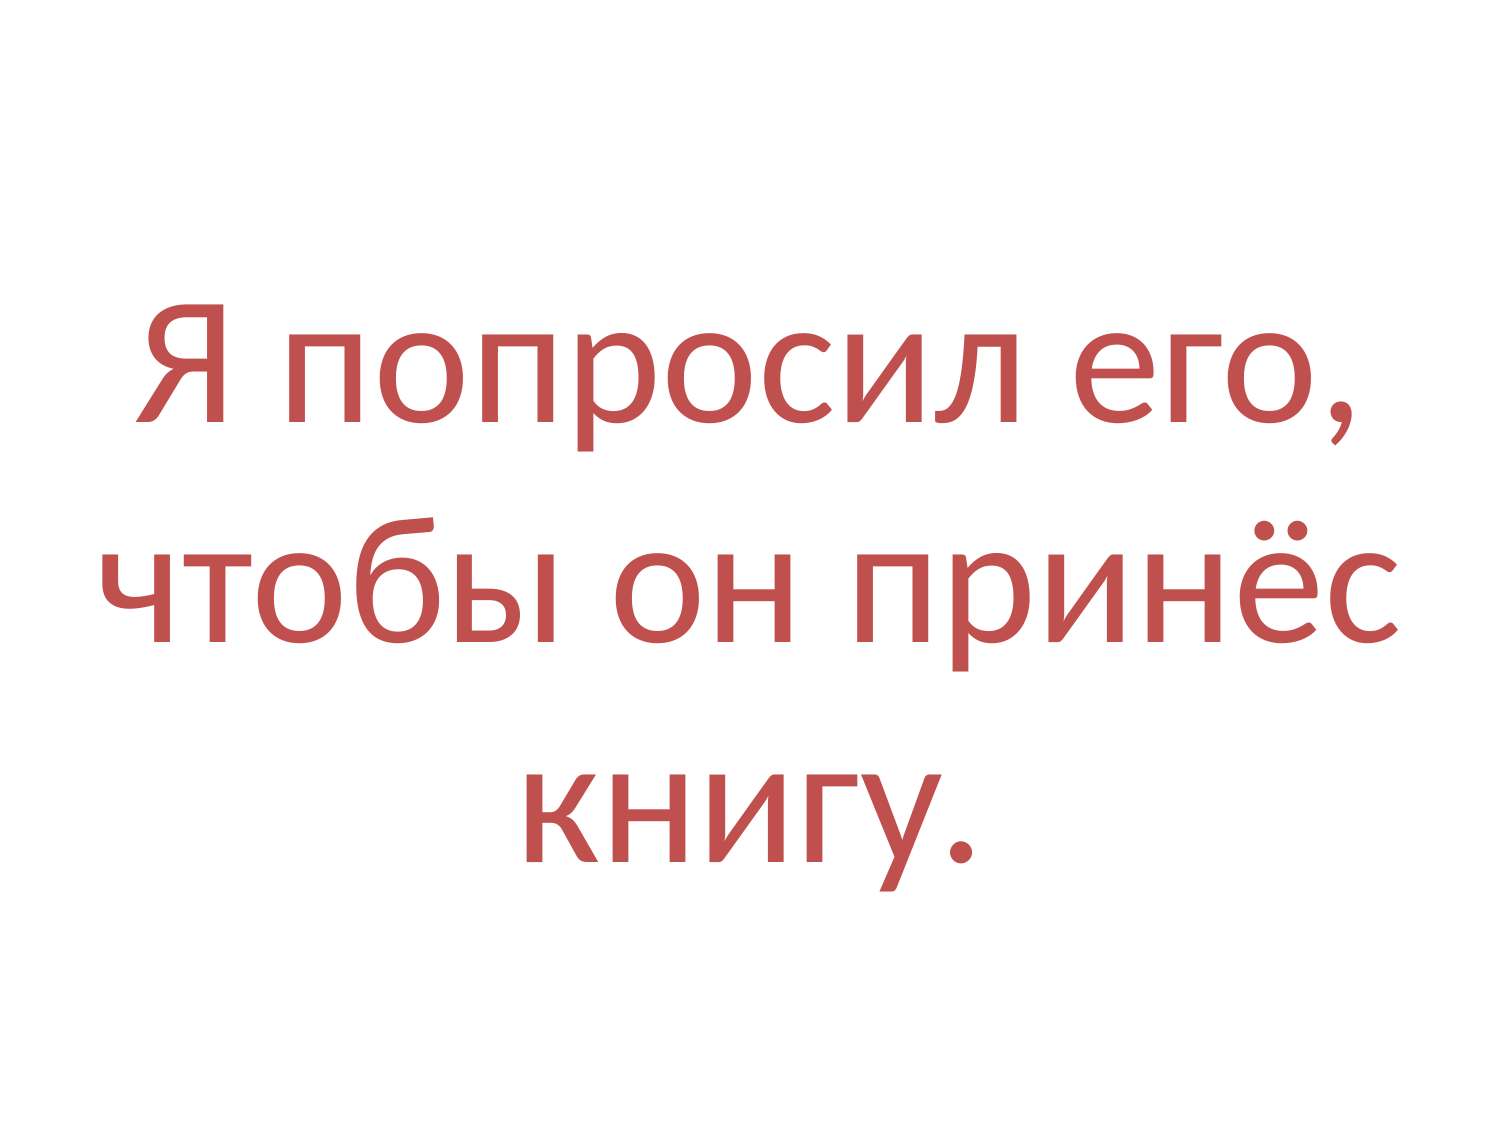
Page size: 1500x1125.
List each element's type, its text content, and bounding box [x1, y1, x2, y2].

title Я попросил его, чтобы он принёс книгу. [75, 45, 1425, 1094]
